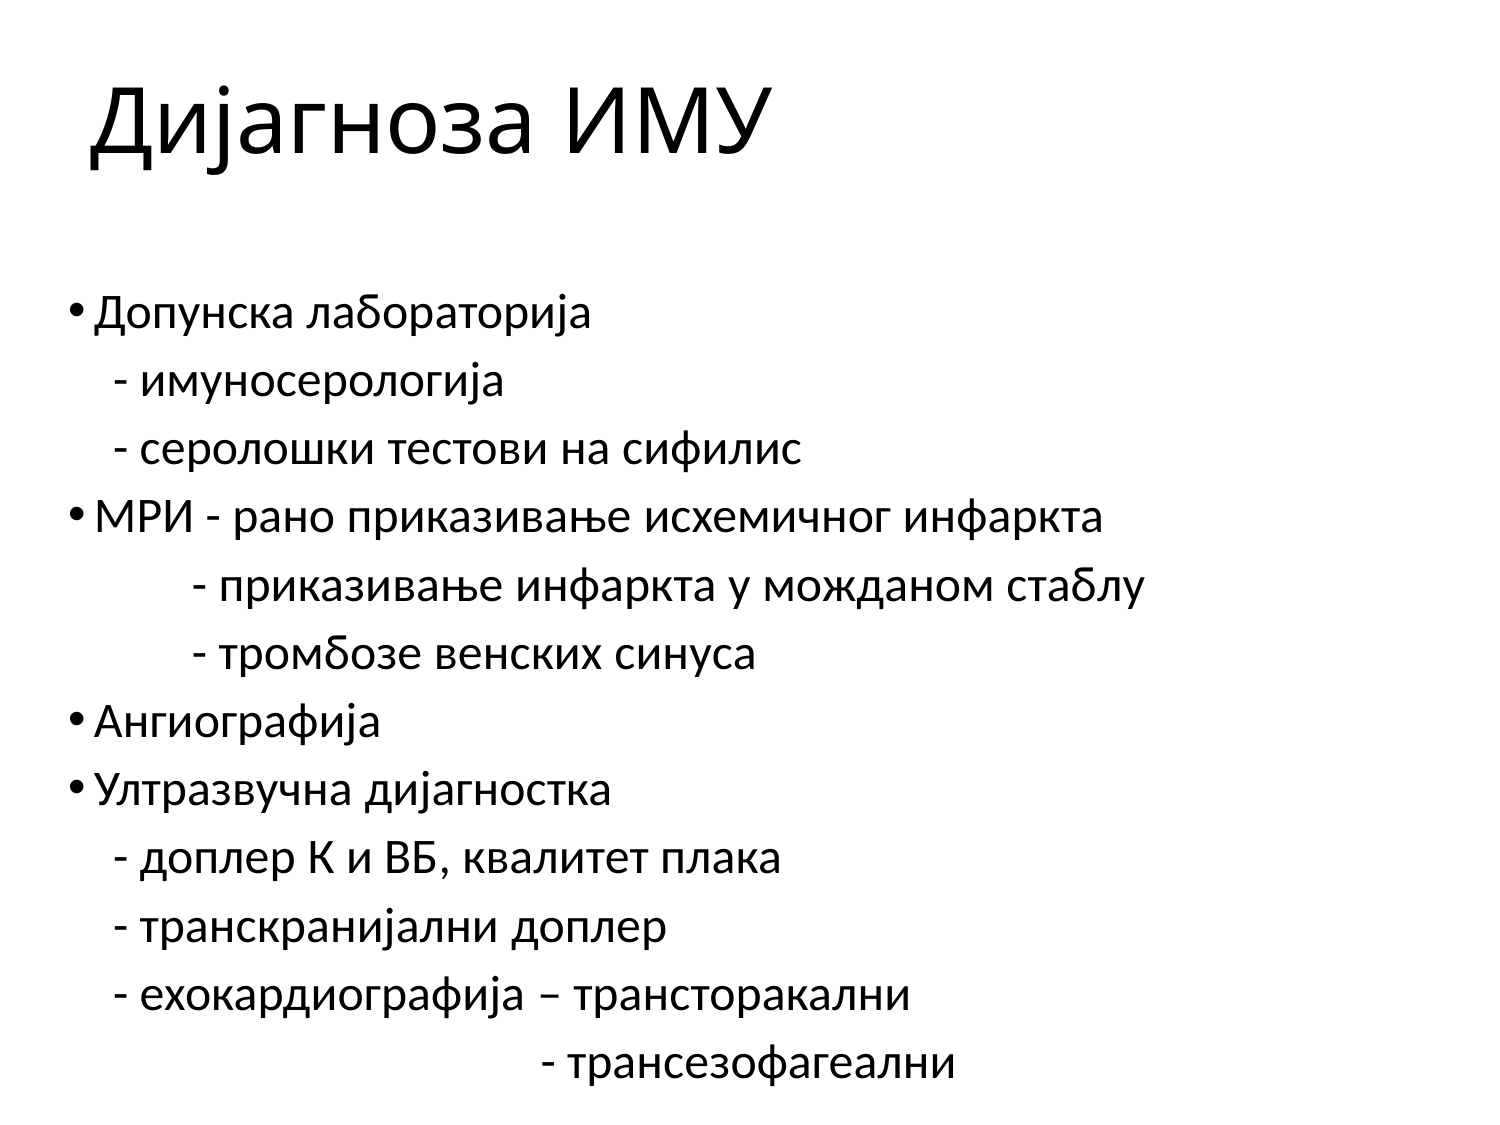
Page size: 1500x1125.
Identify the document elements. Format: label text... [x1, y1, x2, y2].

list Допунска лабораторија - имуносерологија - серолошки тестови на сифилис МРИ - рано приказивање исхемичног инфаркта - приказивање инфаркта у можданом стаблу - тромбозе венских синуса Ангиографија Ултразвучна дијагностка - доплер К и ВБ, квалитет плака - транскранијални доплер - ехокардиографија – трансторакални - трансезофагеални [53, 208, 1500, 1125]
title Дијагноза ИМУ [75, 40, 1451, 208]
